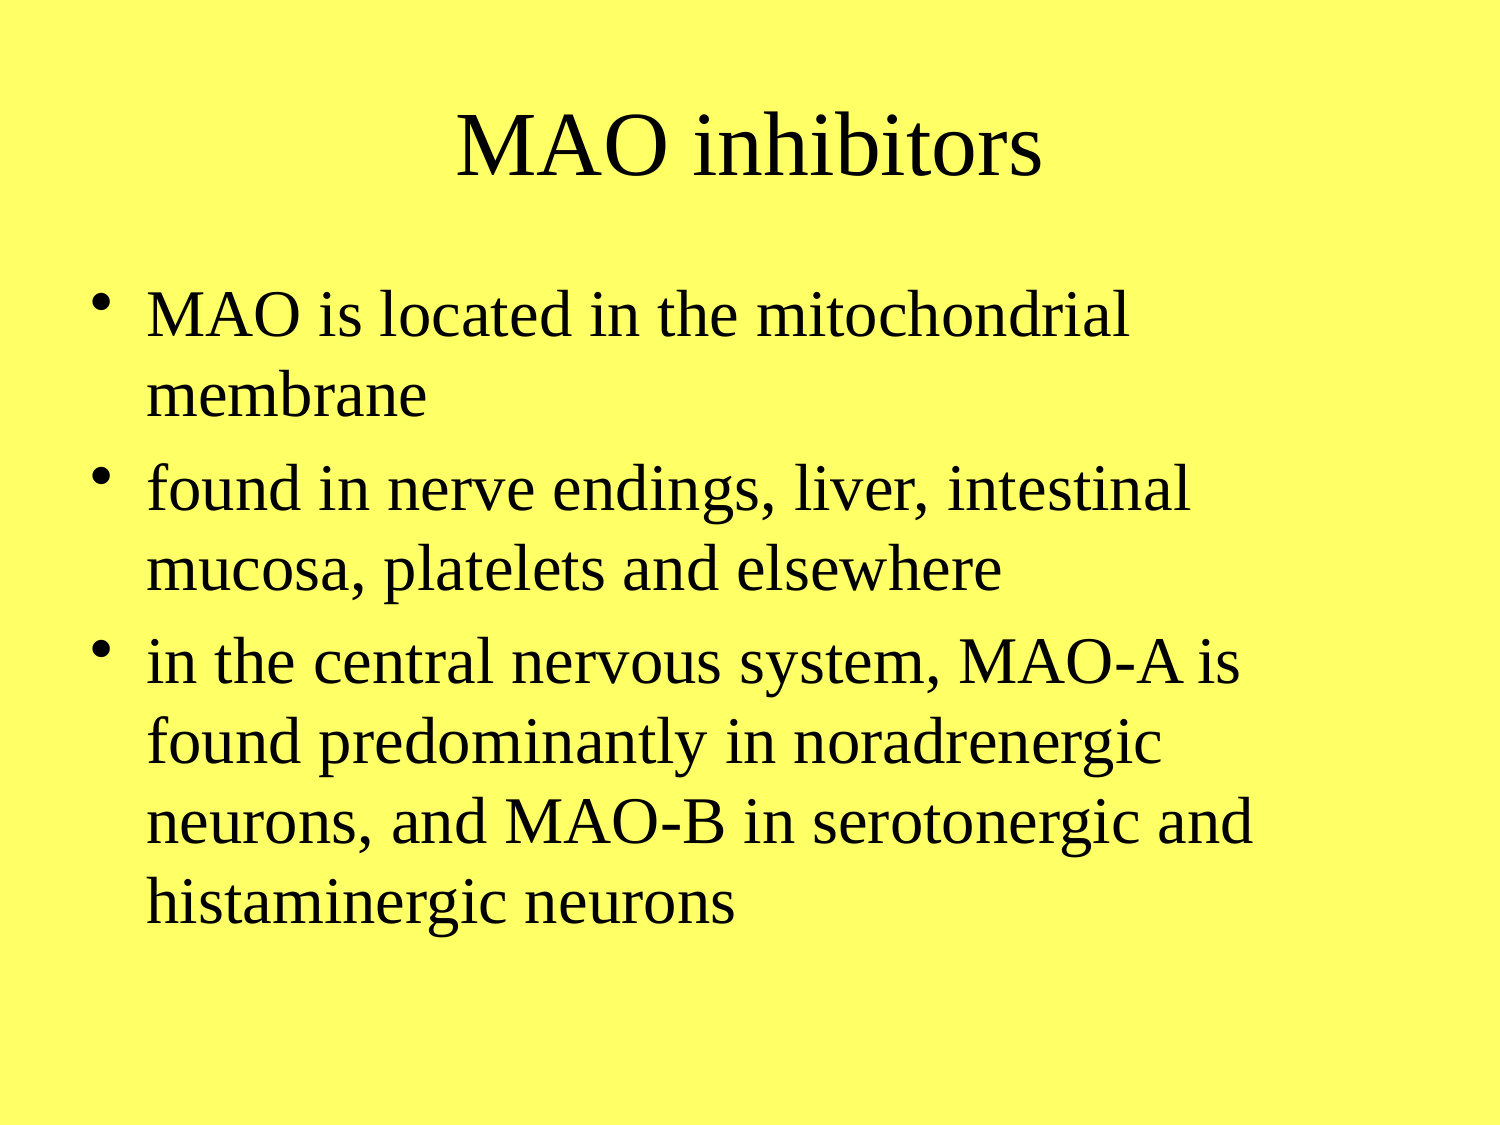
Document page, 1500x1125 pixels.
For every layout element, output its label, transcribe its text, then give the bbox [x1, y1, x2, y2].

title MAO inhibitors [75, 45, 1425, 233]
list MAO is located in the mitochondrial membrane found in nerve endings, liver, intestinal mucosa, platelets and elsewhere in the central nervous system, MAO-A is found predominantly in noradrenergic neurons, and MAO-B in serotonergic and histaminergic neurons [75, 262, 1425, 1005]
